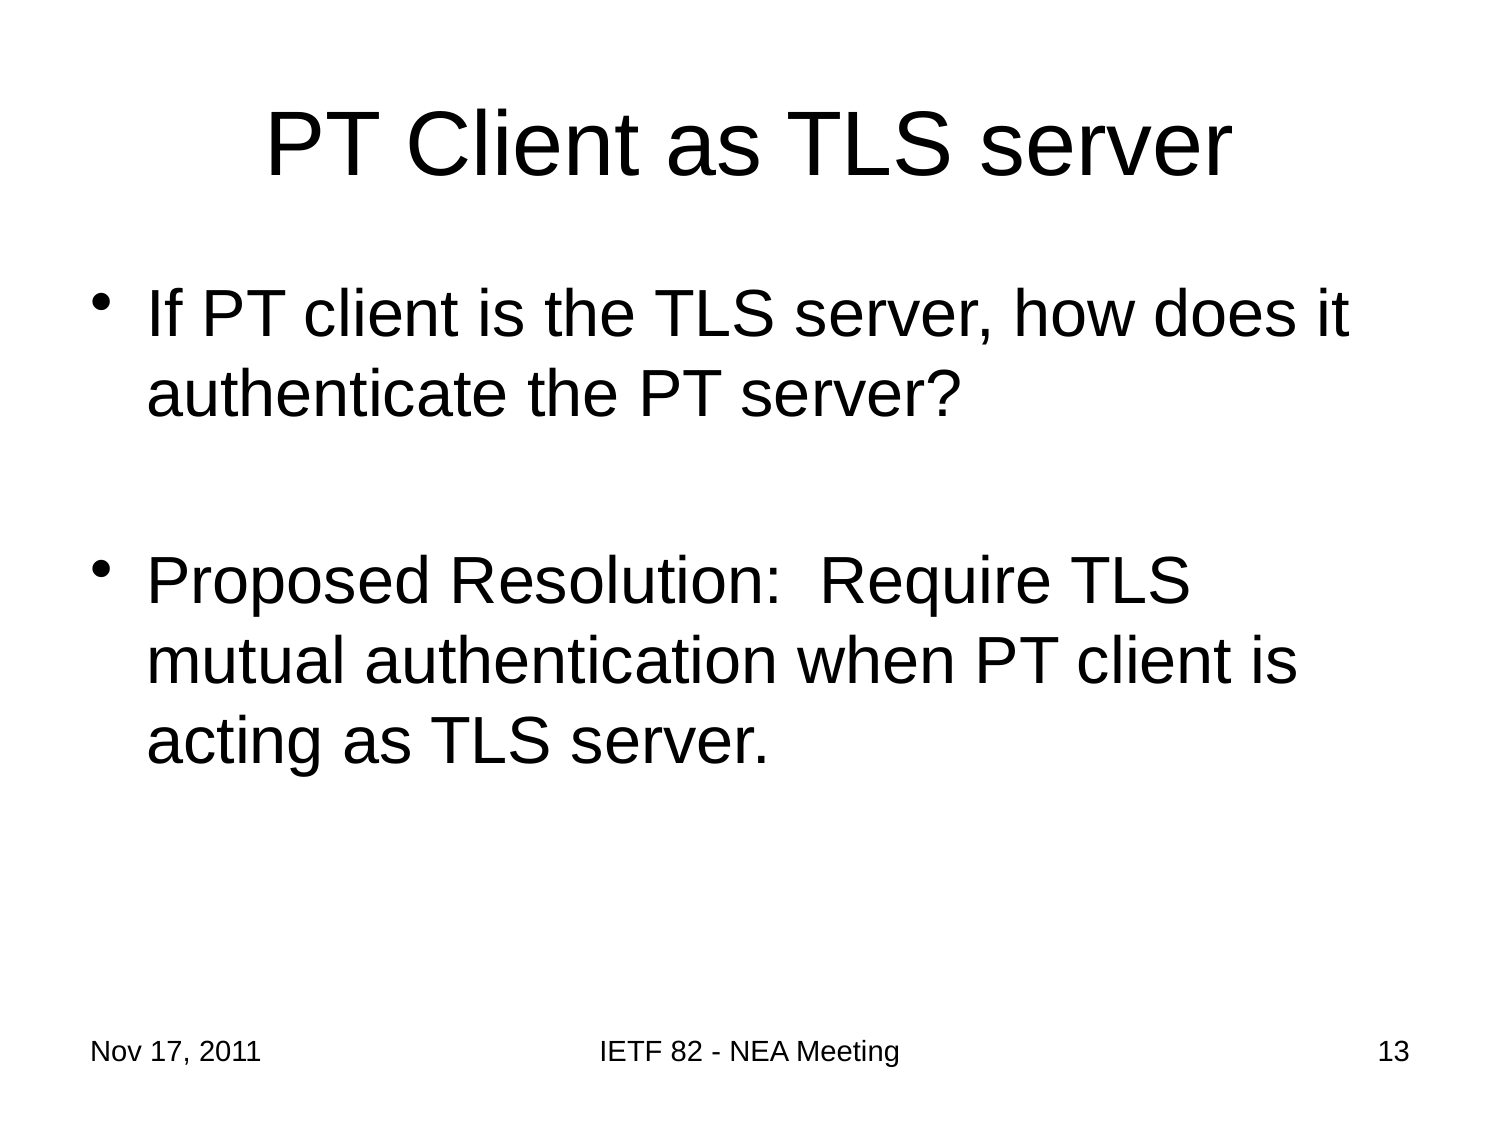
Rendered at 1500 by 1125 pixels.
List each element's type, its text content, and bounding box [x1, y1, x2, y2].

title PT Client as TLS server [74, 44, 1426, 233]
footer IETF 82 - NEA Meeting [512, 1024, 988, 1103]
slide_number 13 [1074, 1024, 1426, 1103]
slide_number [74, 1024, 426, 1103]
list If PT client is the TLS server, how does it authenticate the PT server? Proposed Resolution: Require TLS mutual authentication when PT client is acting as TLS server. [74, 262, 1426, 1006]
